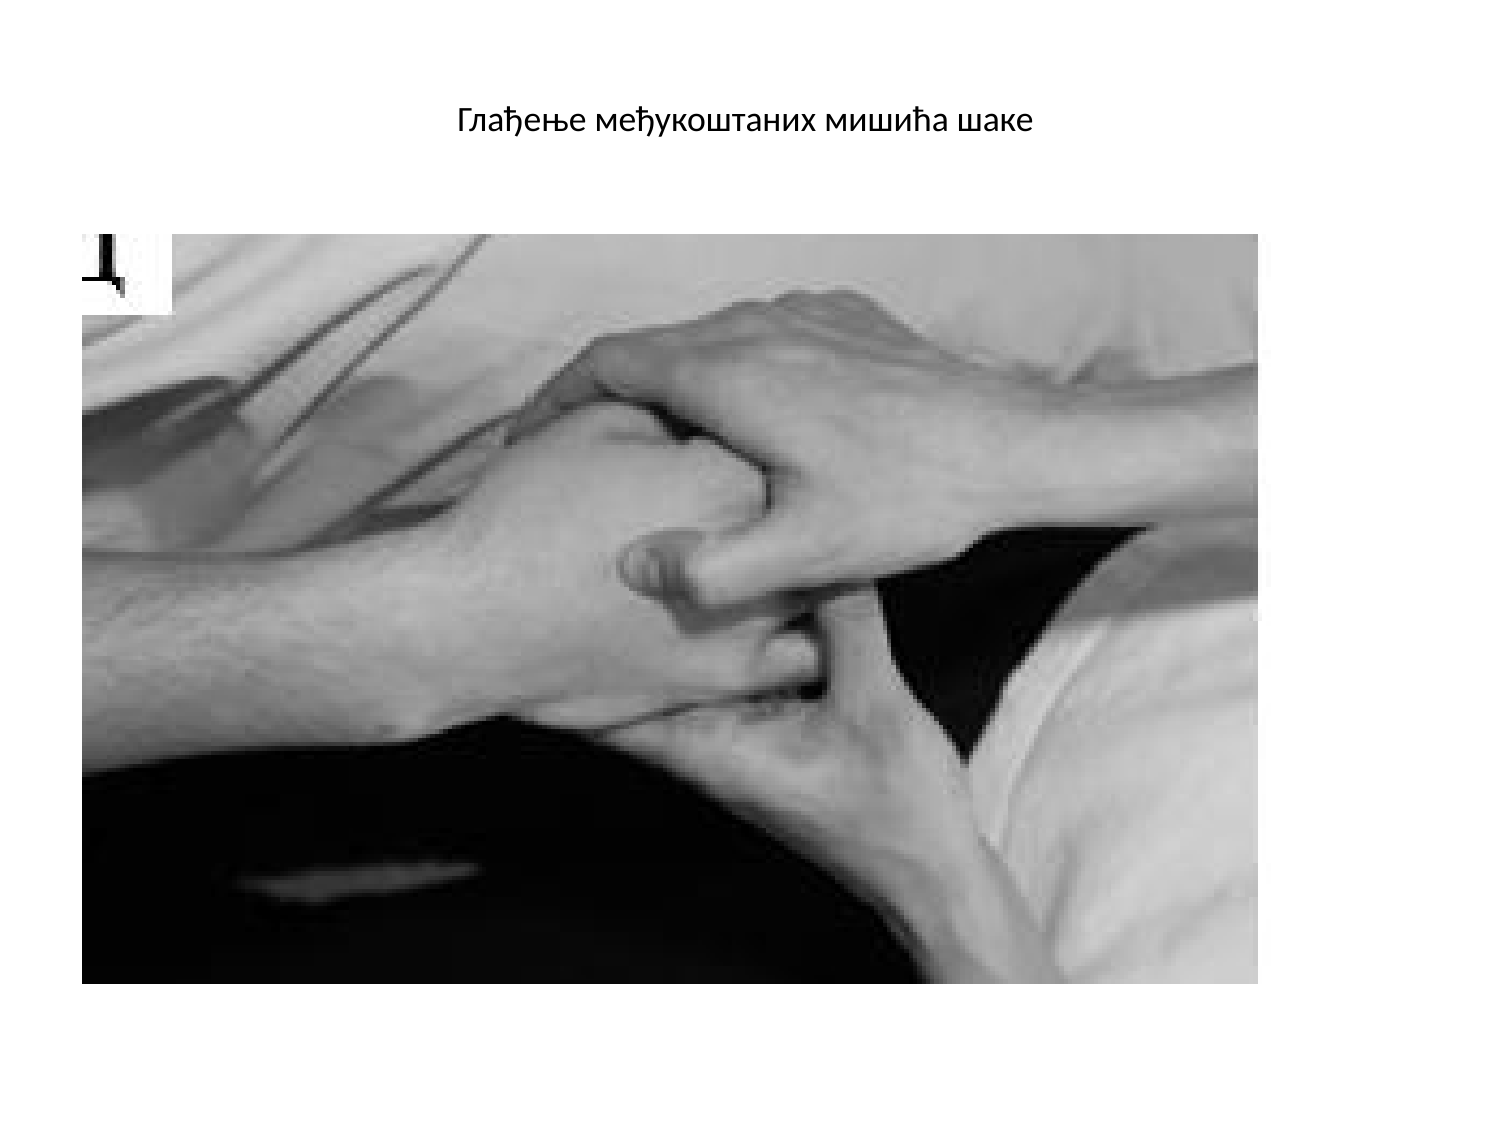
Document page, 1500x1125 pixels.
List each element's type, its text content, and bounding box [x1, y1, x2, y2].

picture [81, 234, 1271, 984]
title Глађење међукоштаних мишића шаке [75, 45, 1425, 233]
